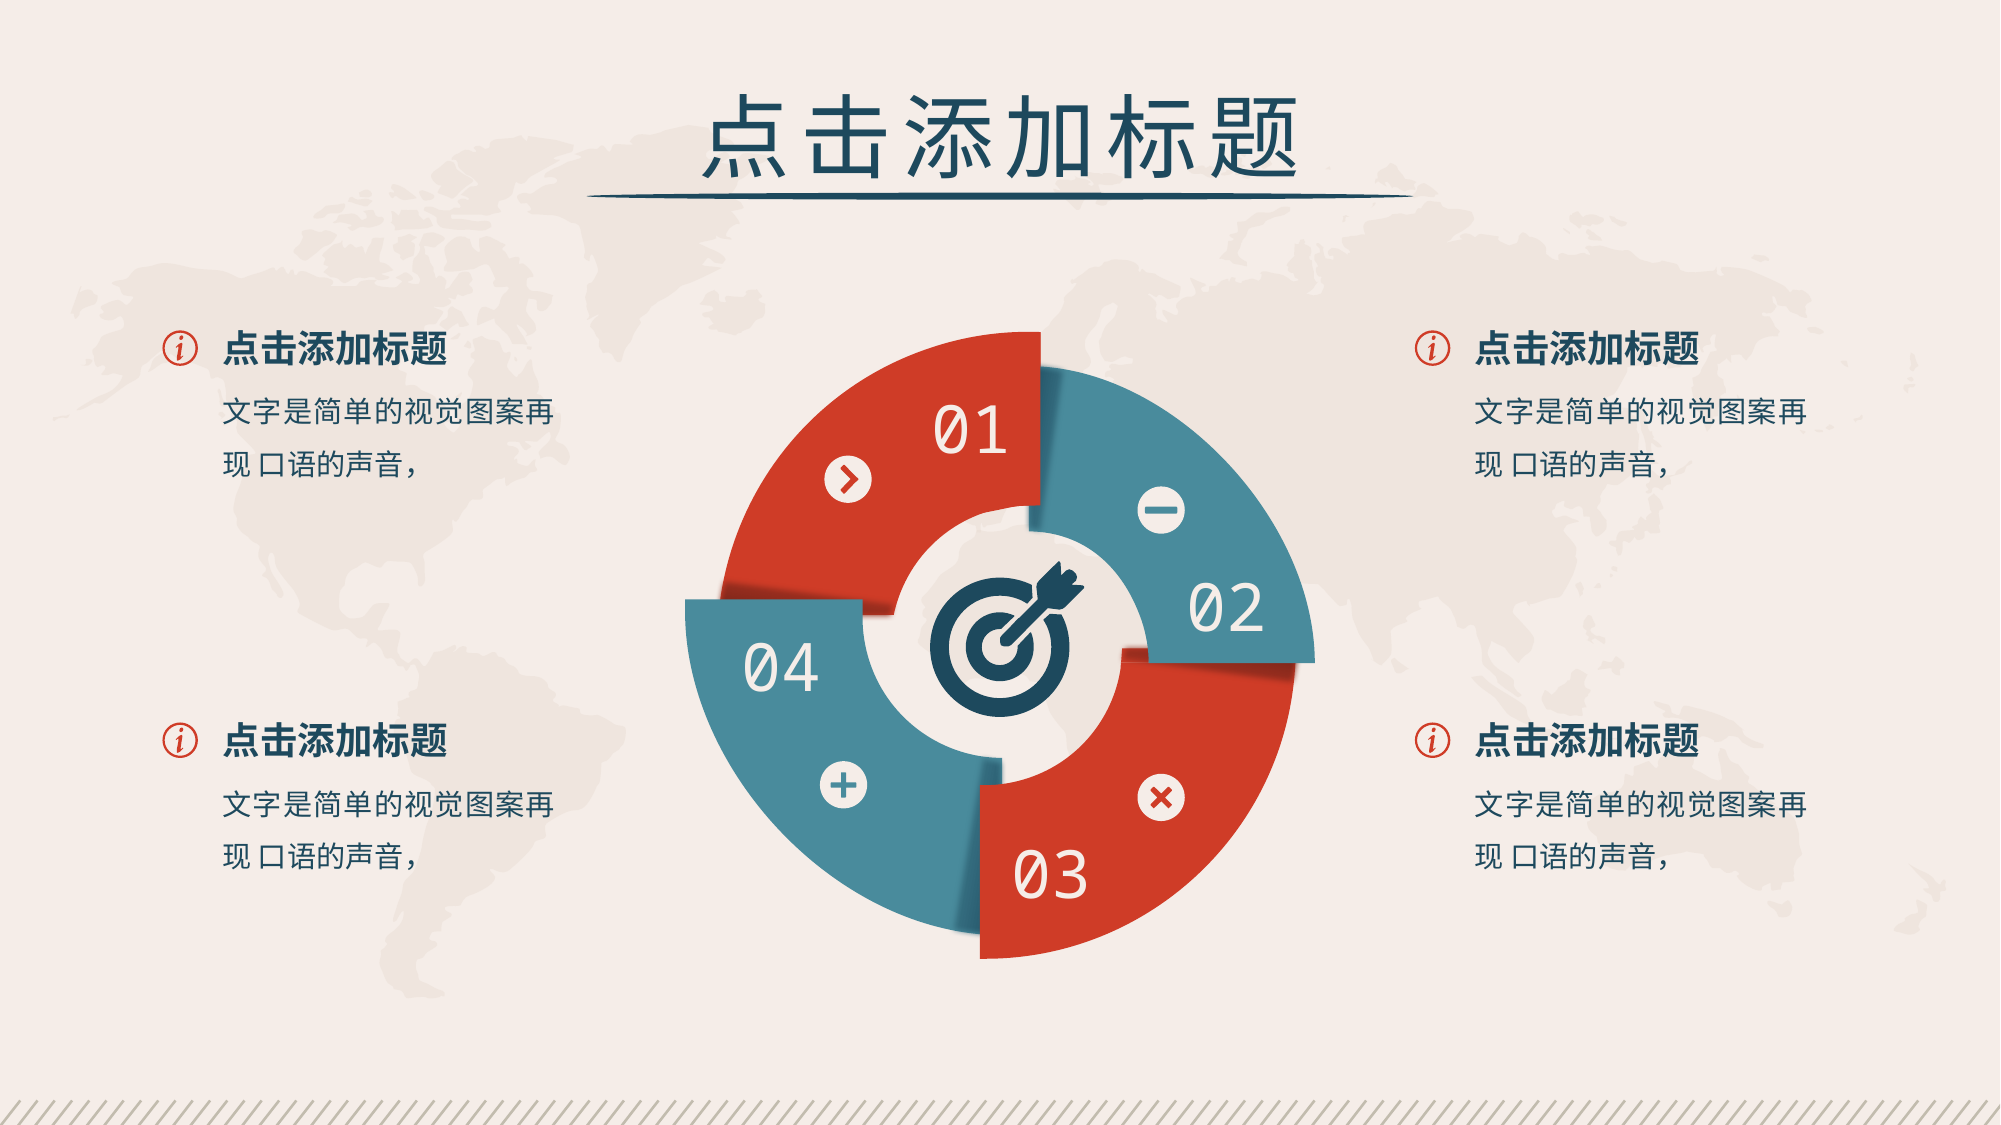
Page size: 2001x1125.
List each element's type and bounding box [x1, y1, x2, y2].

text_box [685, 331, 1315, 959]
text_box [1414, 709, 1969, 876]
text_box [162, 317, 717, 484]
text_box [162, 709, 717, 876]
text_box [586, 72, 1414, 200]
text_box [1414, 317, 1969, 484]
